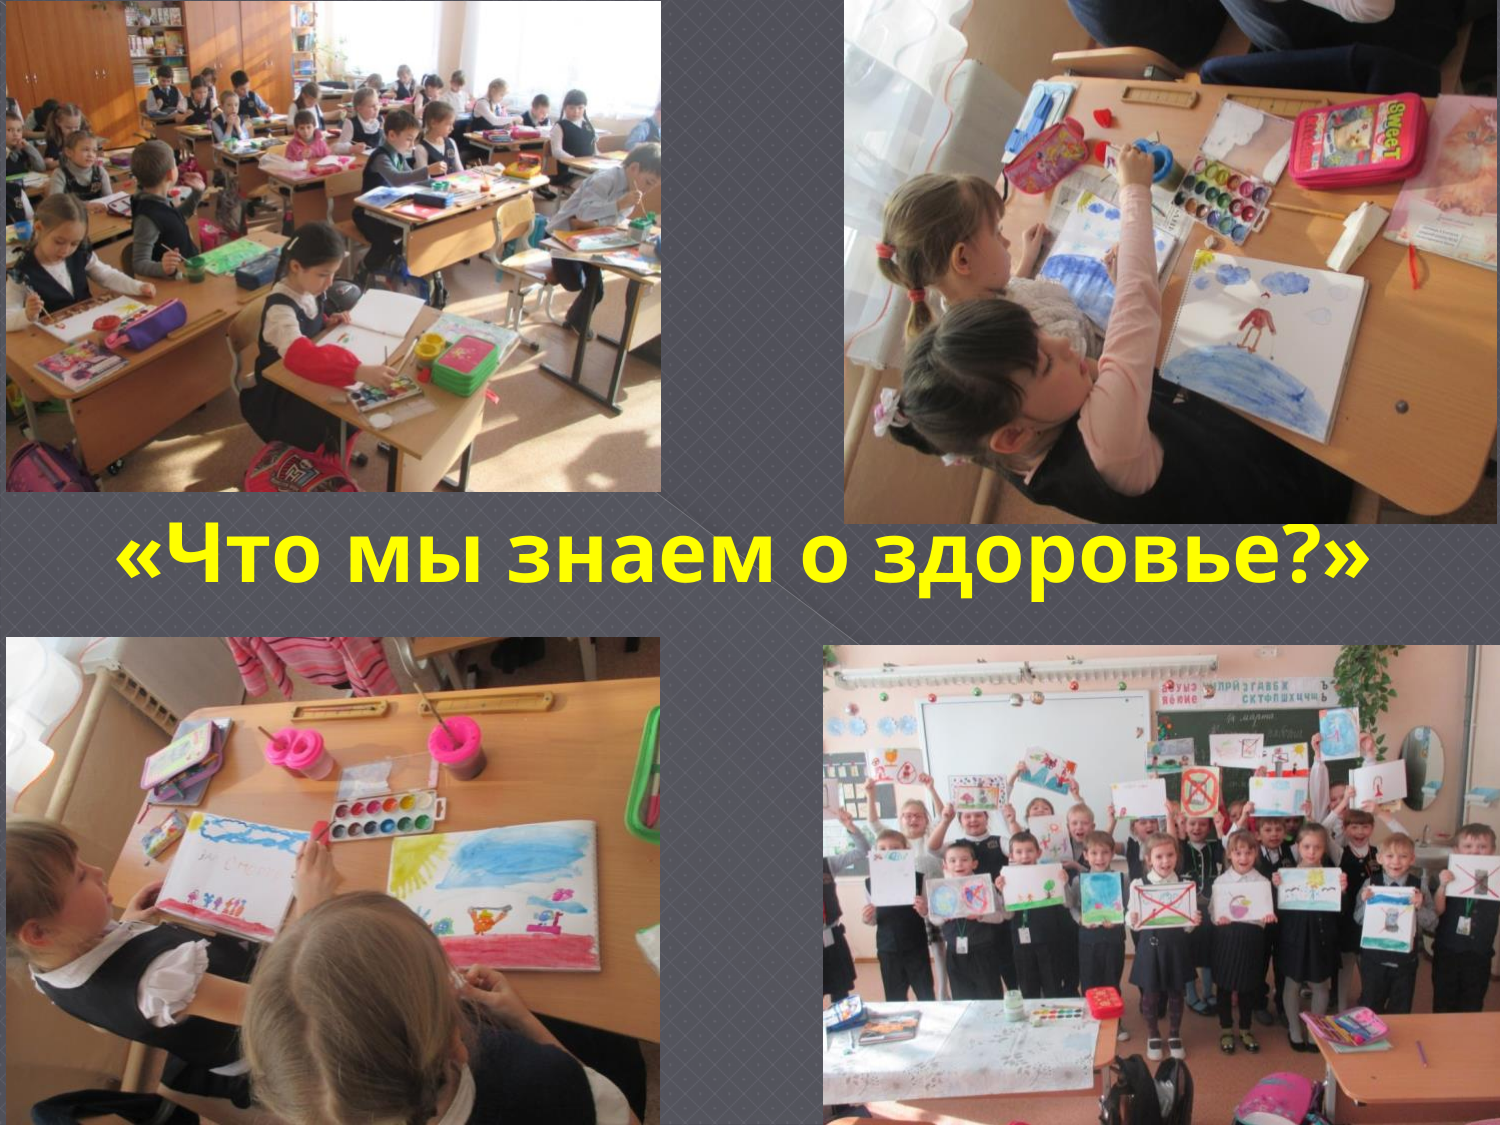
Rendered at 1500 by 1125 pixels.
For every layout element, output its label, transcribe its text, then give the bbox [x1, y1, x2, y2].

picture [823, 644, 1500, 1125]
list «Что мы знаем о здоровье?» [88, 491, 1389, 615]
picture [6, 1, 661, 492]
picture [6, 637, 661, 1125]
picture [844, 0, 1497, 524]
